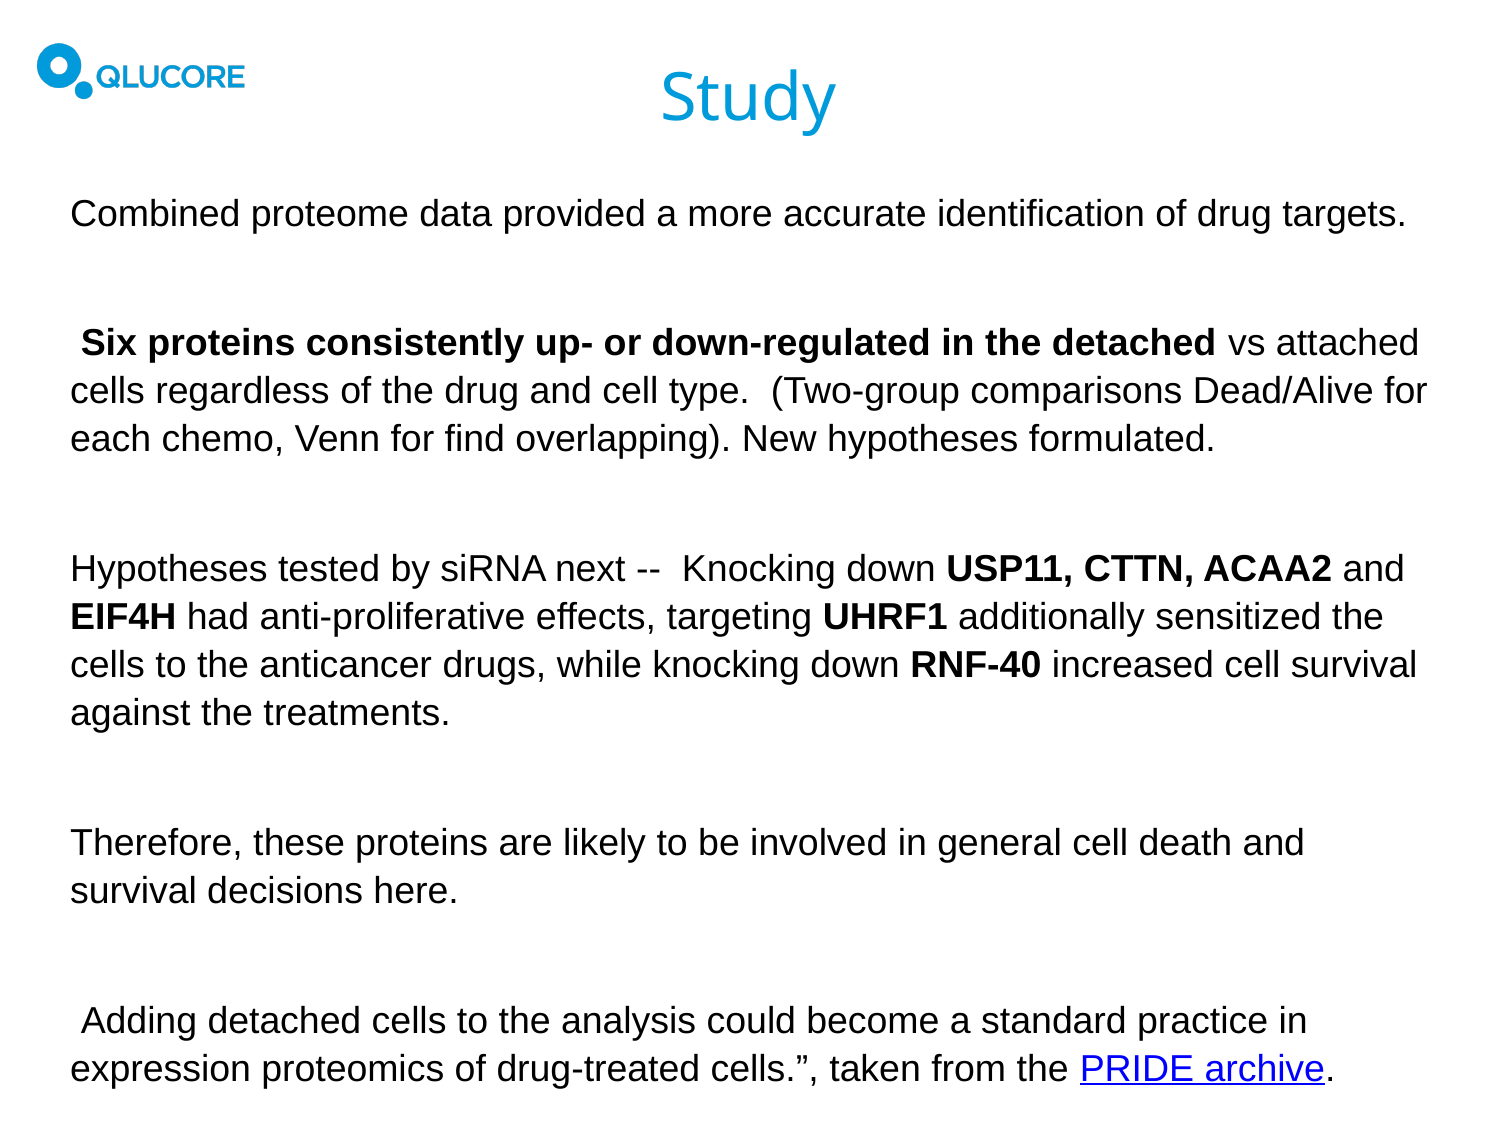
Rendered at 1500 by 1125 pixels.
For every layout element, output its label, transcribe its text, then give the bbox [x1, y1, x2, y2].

title Study [73, 0, 1424, 188]
text_box Combined proteome data provided a more accurate identification of drug targets. Six proteins consistently up- or down-regulated in the detached vs attached cells regardless of the drug and cell type. (Two-group comparisons Dead/Alive for each chemo, Venn for find overlapping). New hypotheses formulated. Hypotheses tested by siRNA next -- Knocking down USP11, CTTN, ACAA2 and EIF4H had anti-proliferative effects, targeting UHRF1 additionally sensitized the cells to the anticancer drugs, while knocking down RNF-40 increased cell survival against the treatments. Therefore, these proteins are likely to be involved in general cell death and survival decisions here. Adding detached cells to the analysis could become a standard practice in expression proteomics of drug-treated cells.”, taken from the PRIDE archive. [55, 128, 1445, 1125]
picture [51, 57, 67, 74]
picture [23, 29, 73, 113]
